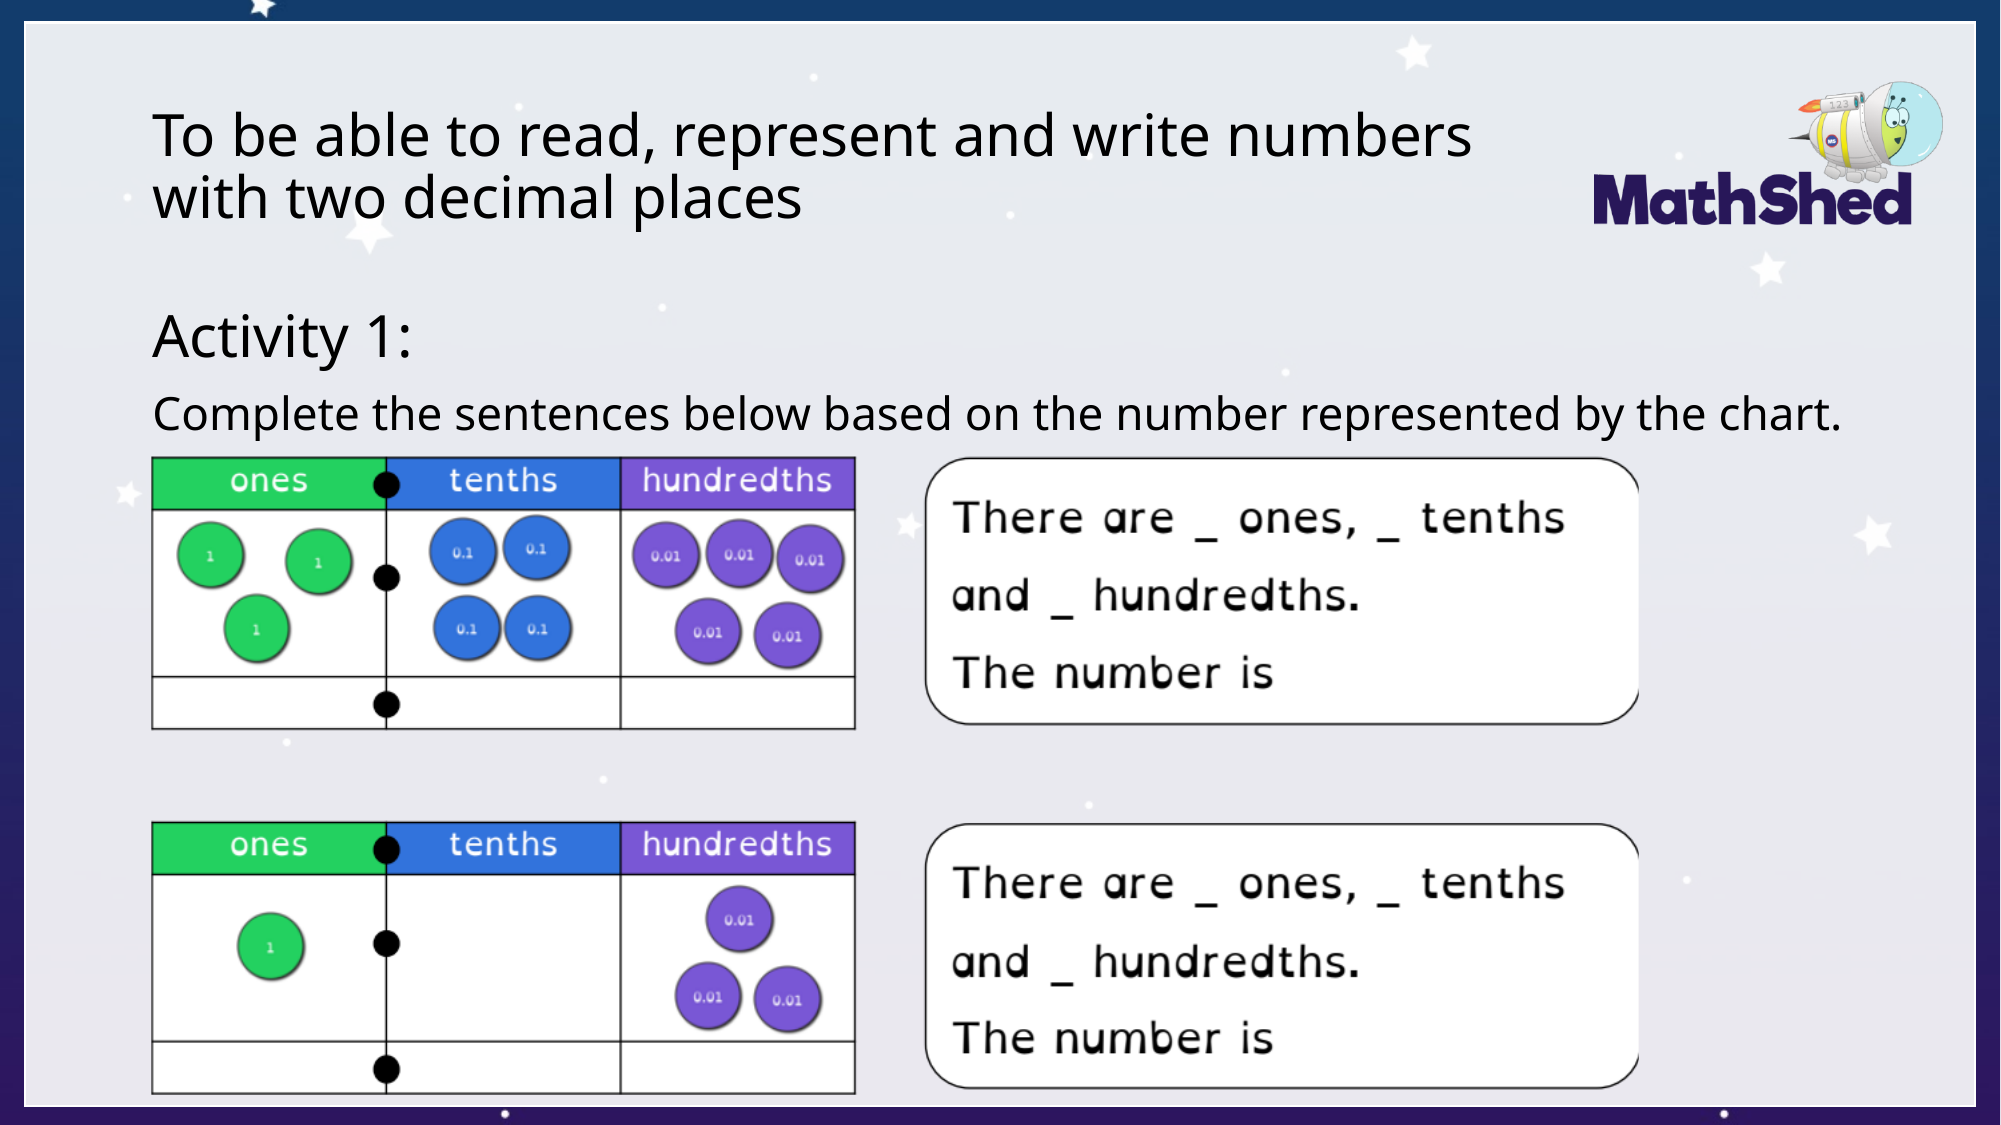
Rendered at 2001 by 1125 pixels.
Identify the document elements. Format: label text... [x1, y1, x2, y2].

picture [0, 0, 2001, 1125]
list Activity 1: Complete the sentences below based on the number represented by the chart. [137, 299, 1863, 1014]
title To be able to read, represent and write numbers with two decimal places [137, 59, 1578, 278]
